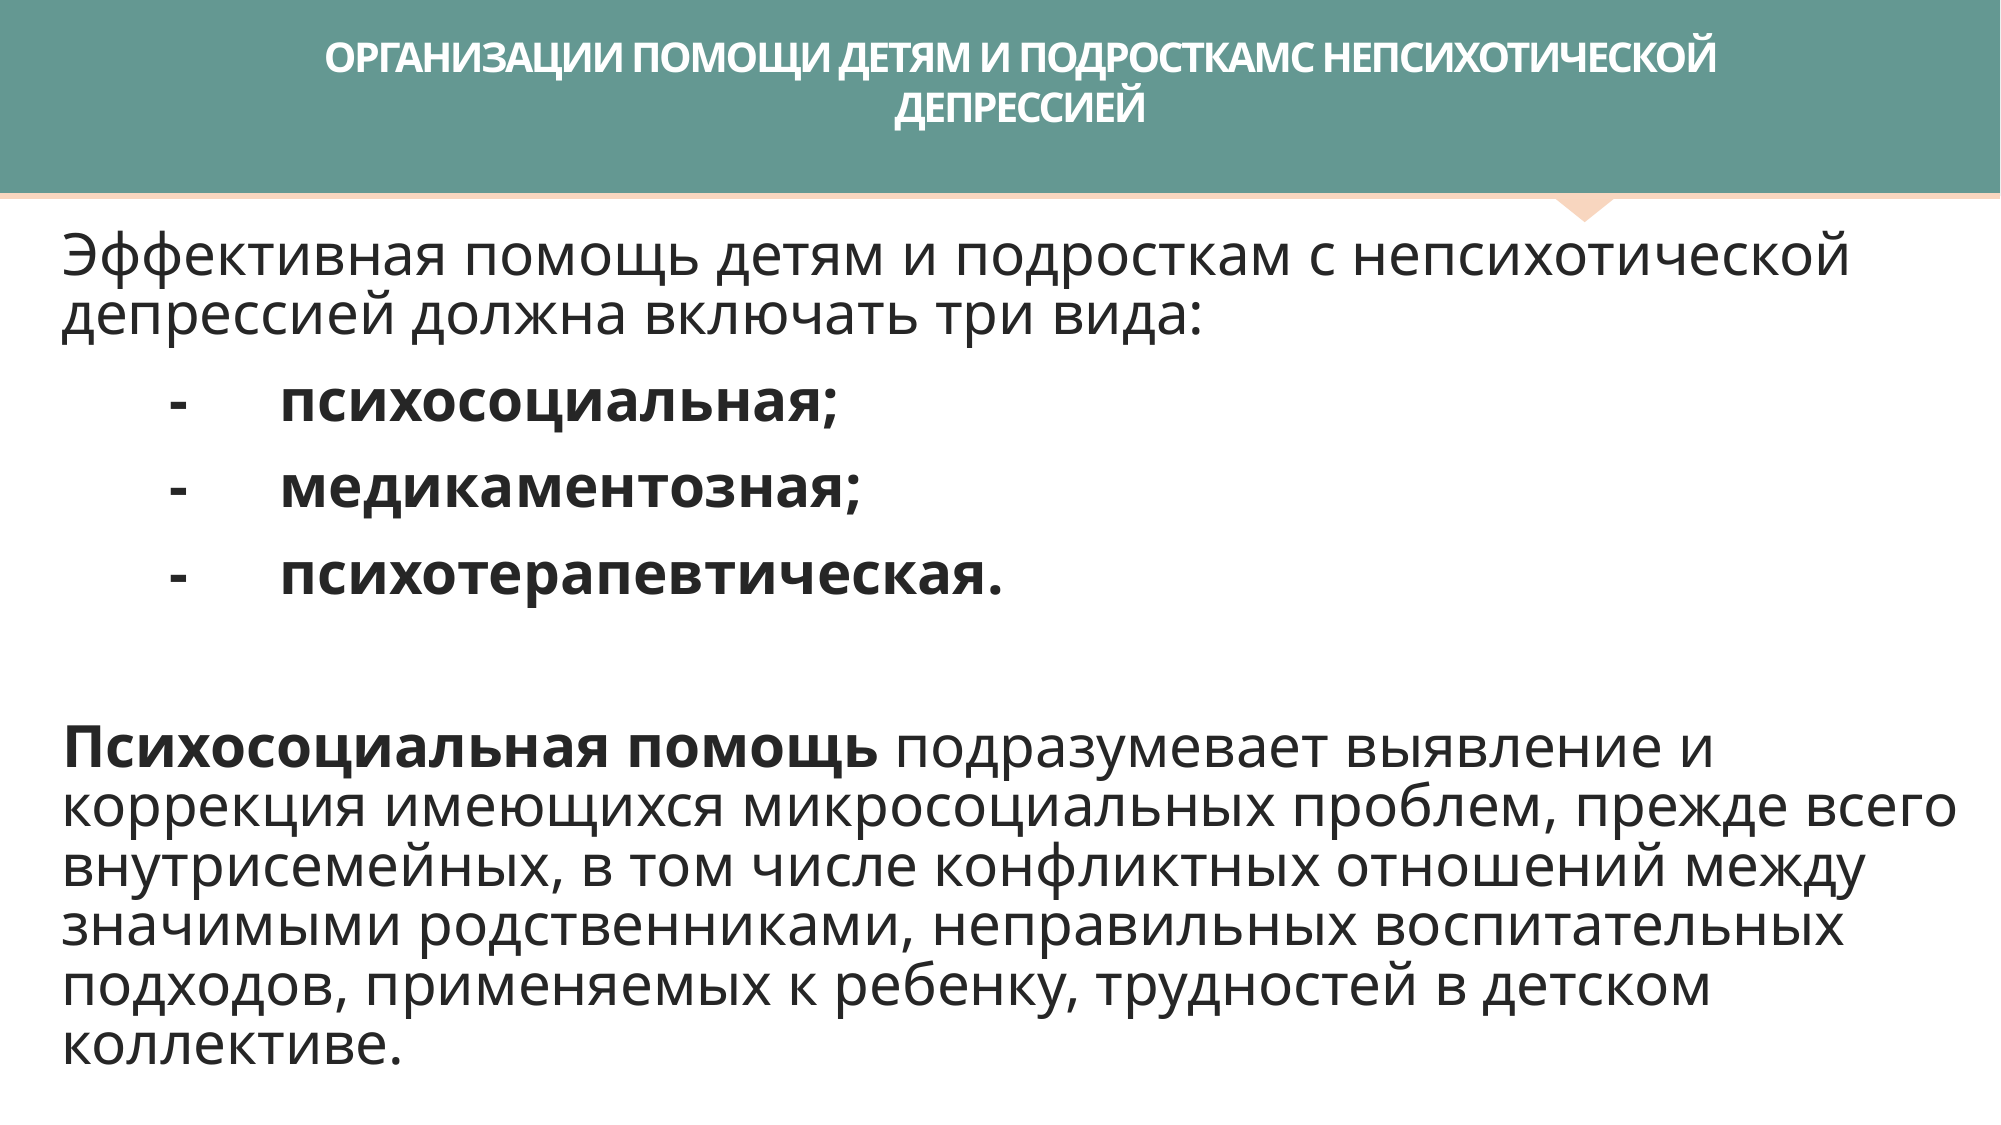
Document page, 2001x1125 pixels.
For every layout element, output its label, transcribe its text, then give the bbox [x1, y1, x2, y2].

title ОРГАНИЗАЦИИ ПОМОЩИ ДЕТЯМ И ПОДРОСТКАМС НЕПСИХОТИЧЕСКОЙ ДЕПРЕССИЕЙ [137, 24, 1905, 197]
list Эффективная помощь детям и подросткам с непсихотической депрессией должна включать три вида: - психосоциальная; - медикаментозная; - психотерапевтическая. Психосоциальная помощь подразумевает выявление и коррекция имеющихся микросоциальных проблем, прежде всего внутрисемейных, в том числе конфликтных отношений между значимыми родственниками, неправильных воспитательных подходов, применяемых к ребенку, трудностей в детском коллективе. [31, 219, 1981, 1024]
